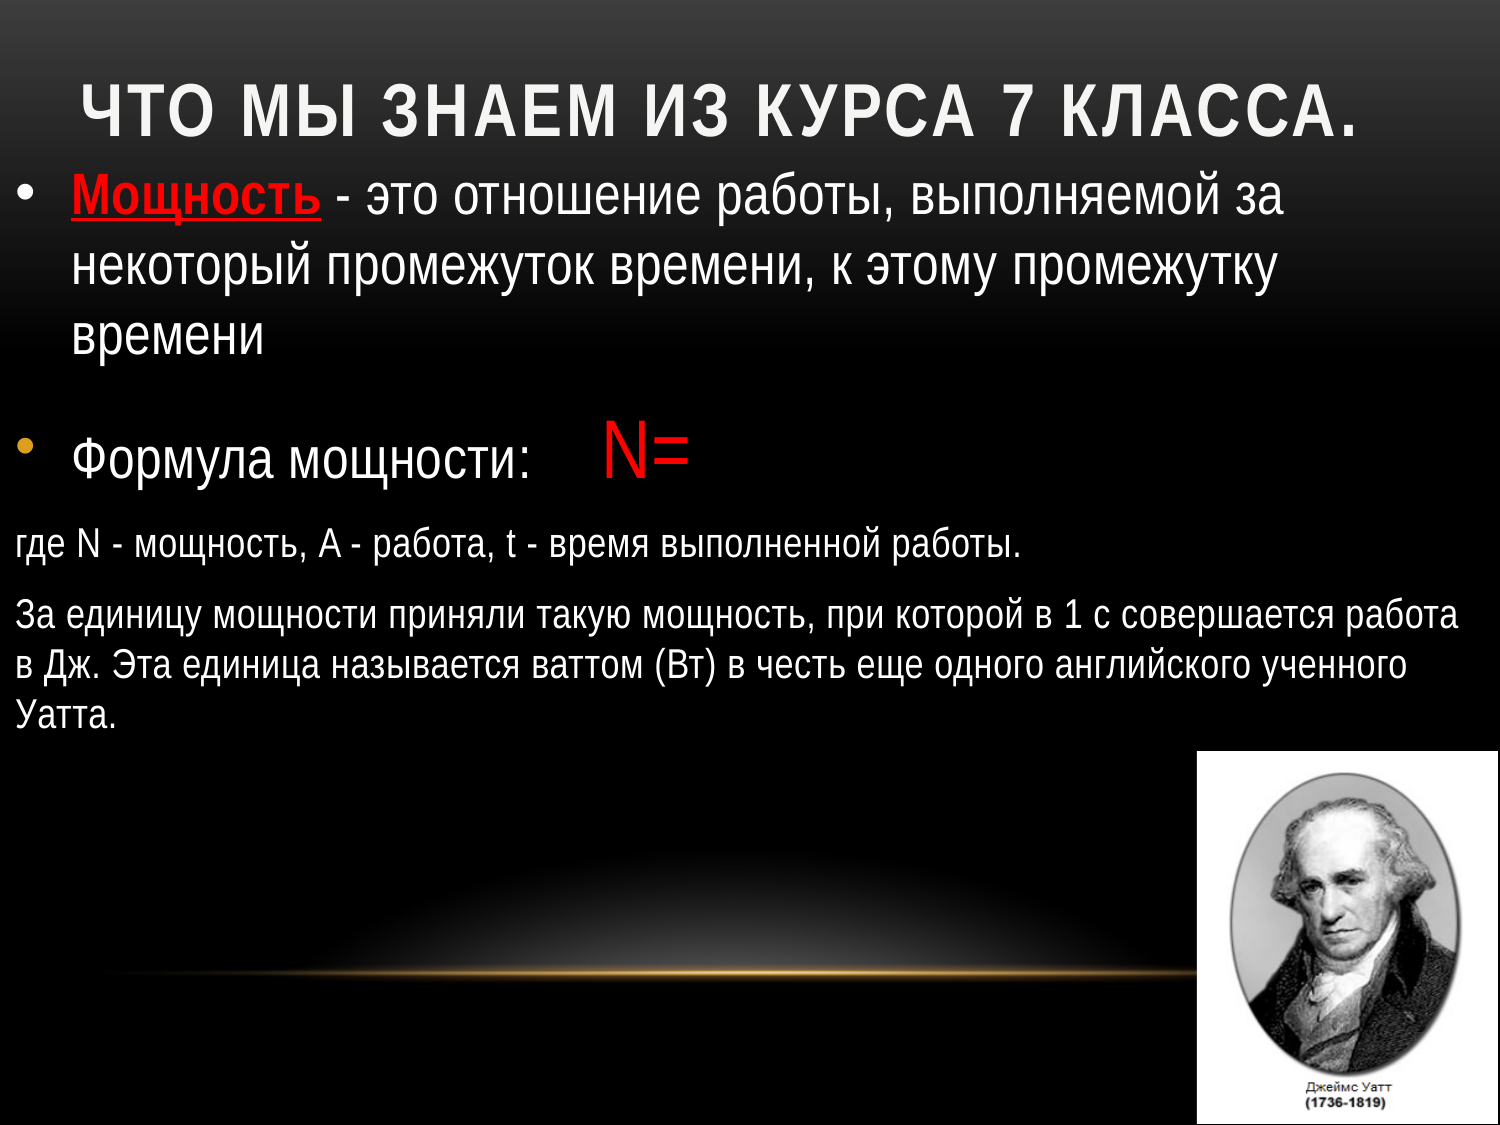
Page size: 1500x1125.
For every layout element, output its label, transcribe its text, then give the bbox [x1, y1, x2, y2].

title Что мы знаем из курса 7 класса. [64, 0, 1415, 160]
picture [0, 0, 1500, 1125]
